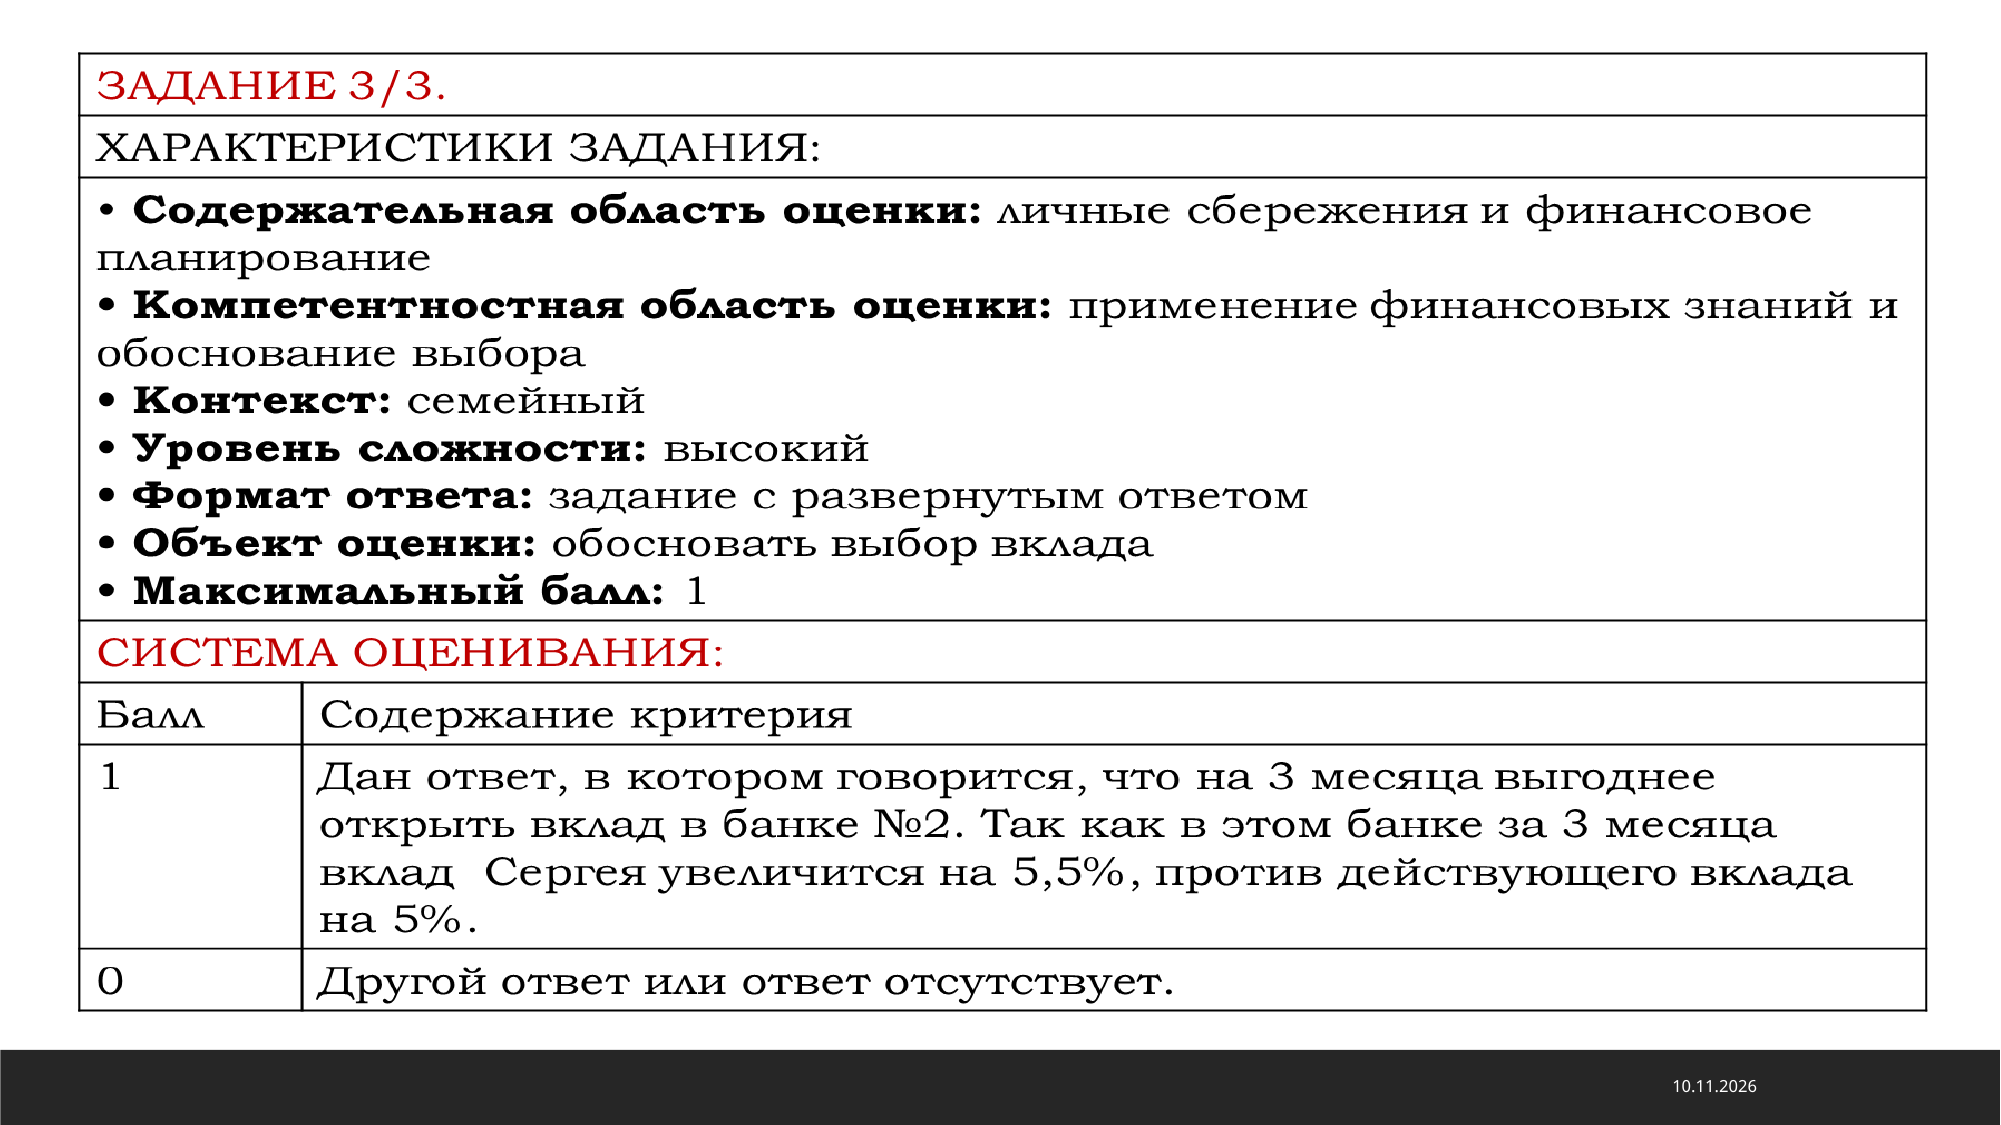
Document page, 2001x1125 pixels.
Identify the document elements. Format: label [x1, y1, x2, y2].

slide_number [1348, 1057, 1773, 1118]
picture [77, 47, 1931, 1028]
